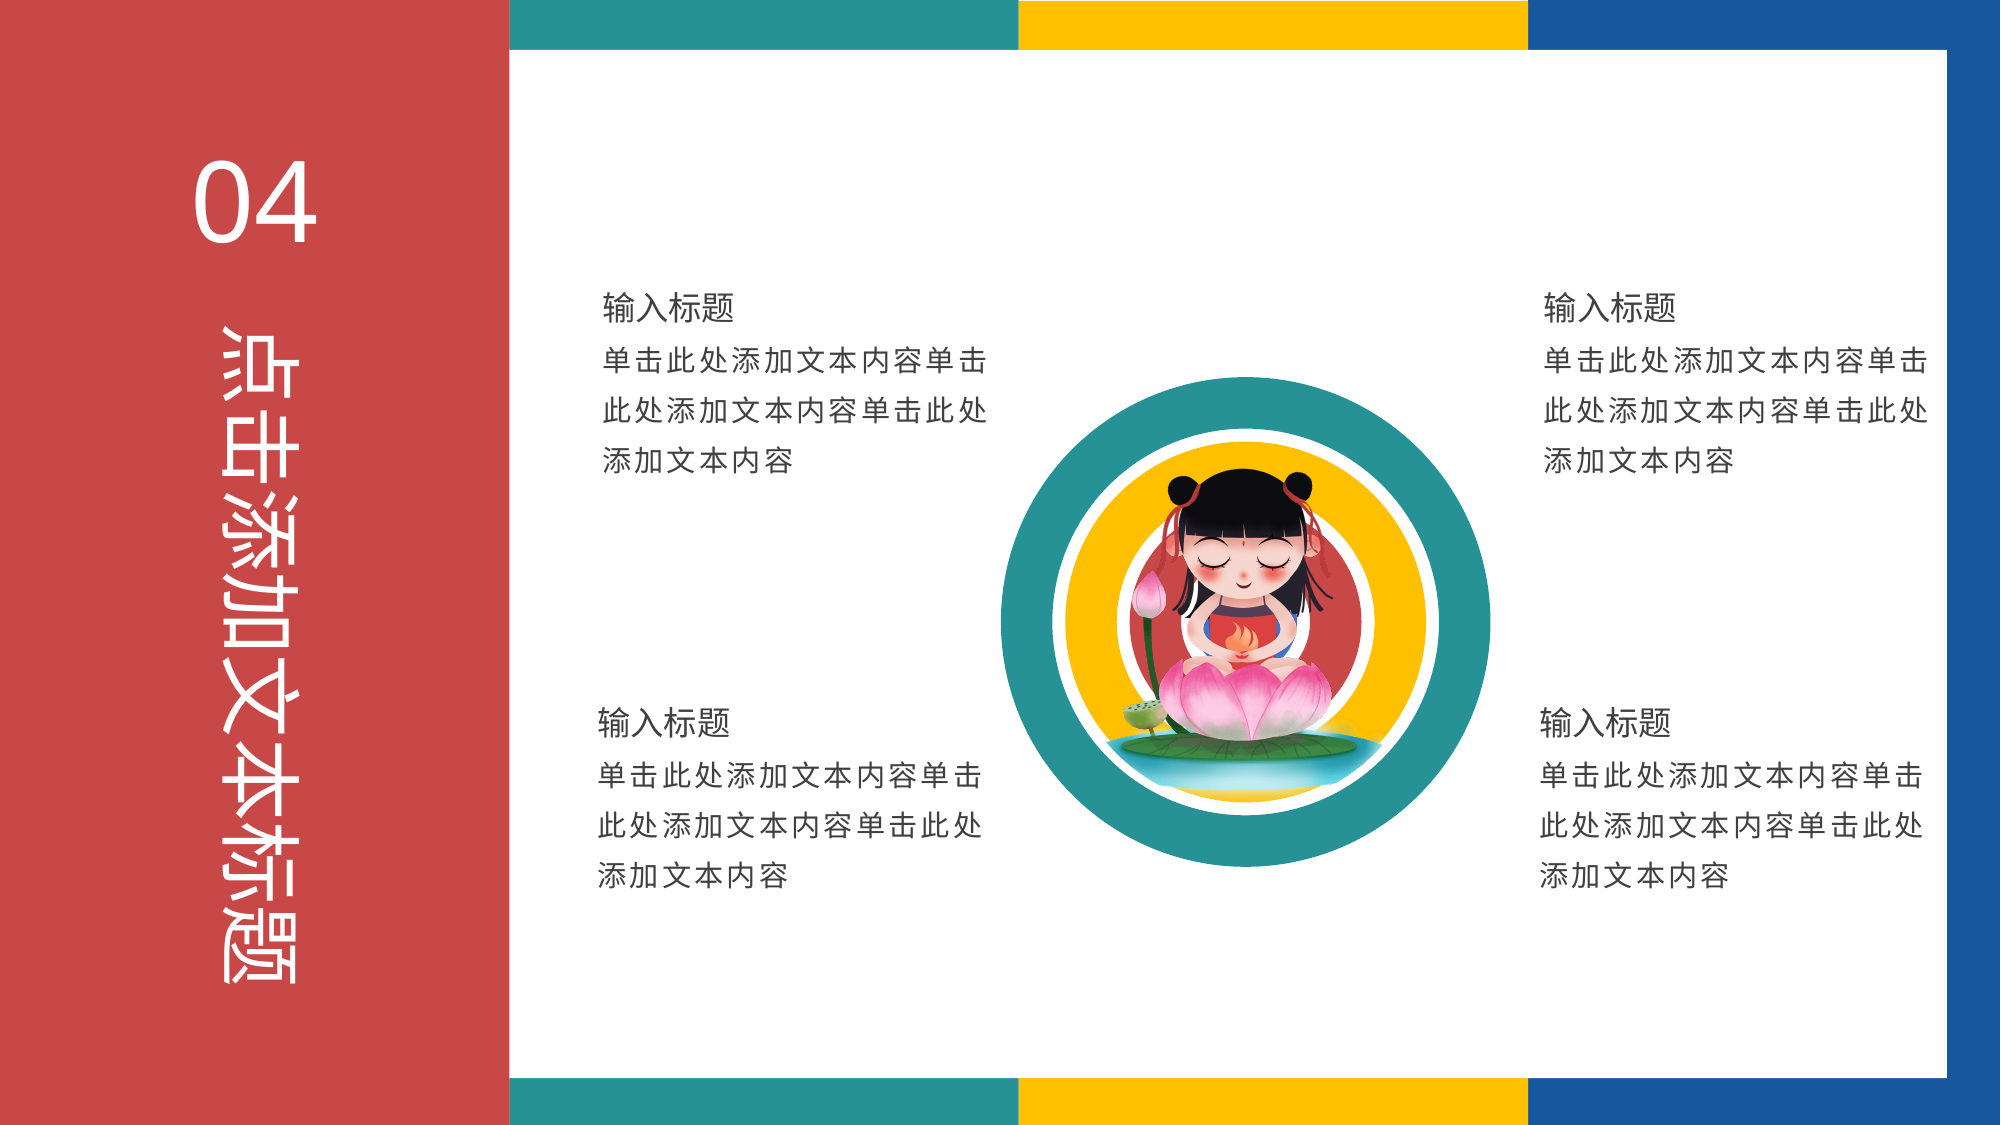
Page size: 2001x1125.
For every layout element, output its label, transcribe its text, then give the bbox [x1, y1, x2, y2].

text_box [1000, 377, 1491, 867]
text_box 输入标题 单击此处添加文本内容单击此处添加文本内容单击此处添加文本内容 [1543, 277, 1959, 478]
text_box 输入标题 单击此处添加文本内容单击此处添加文本内容单击此处添加文本内容 [602, 277, 1017, 478]
text_box 输入标题 单击此处添加文本内容单击此处添加文本内容单击此处添加文本内容 [1539, 692, 1954, 893]
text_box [141, 122, 368, 1052]
text_box [0, 0, 510, 1125]
text_box 输入标题 单击此处添加文本内容单击此处添加文本内容单击此处添加文本内容 [597, 692, 1012, 893]
